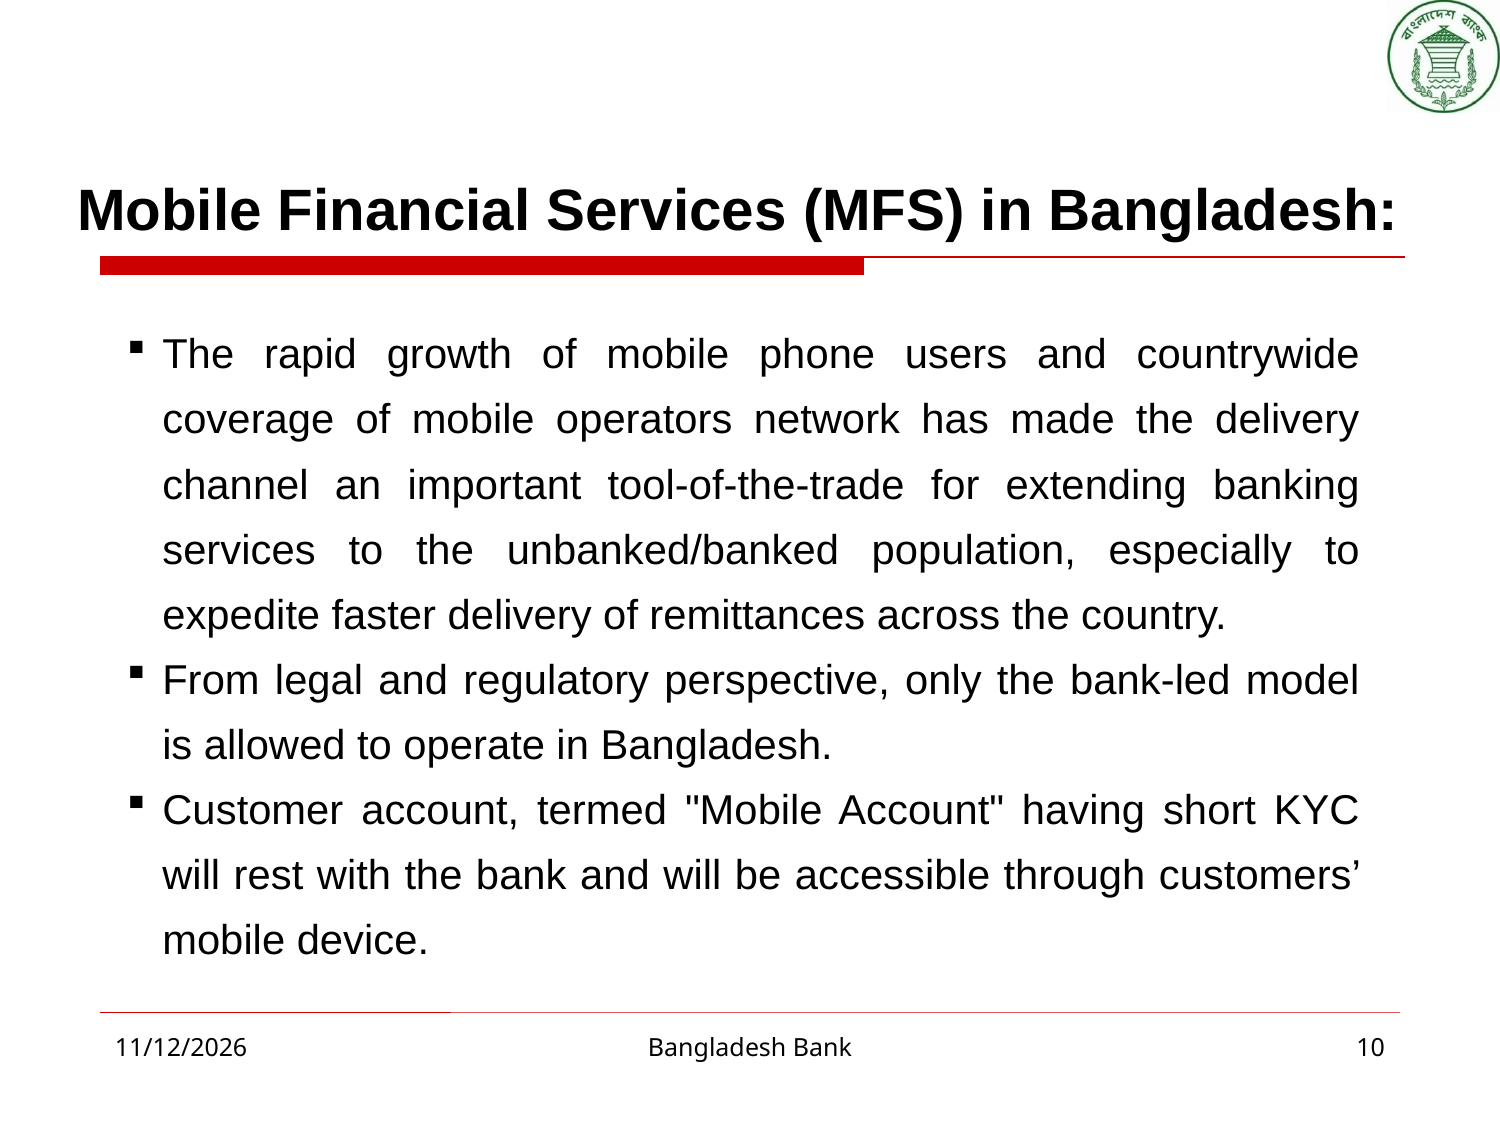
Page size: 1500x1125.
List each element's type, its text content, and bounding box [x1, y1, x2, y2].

title Mobile Financial Services (MFS) in Bangladesh: [62, 137, 1426, 250]
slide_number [99, 1024, 426, 1103]
slide_number 10 [1074, 1024, 1401, 1103]
text_box The rapid growth of mobile phone users and countrywide coverage of mobile operators network has made the delivery channel an important tool-of-the-trade for extending banking services to the unbanked/banked population, especially to expedite faster delivery of remittances across the country. From legal and regulatory perspective, only the bank-led model is allowed to operate in Bangladesh. Customer account, termed "Mobile Account" having short KYC will rest with the bank and will be accessible through customers’ mobile device. [72, 304, 1375, 1035]
picture [1387, 0, 1500, 113]
footer Bangladesh Bank [512, 1024, 988, 1103]
